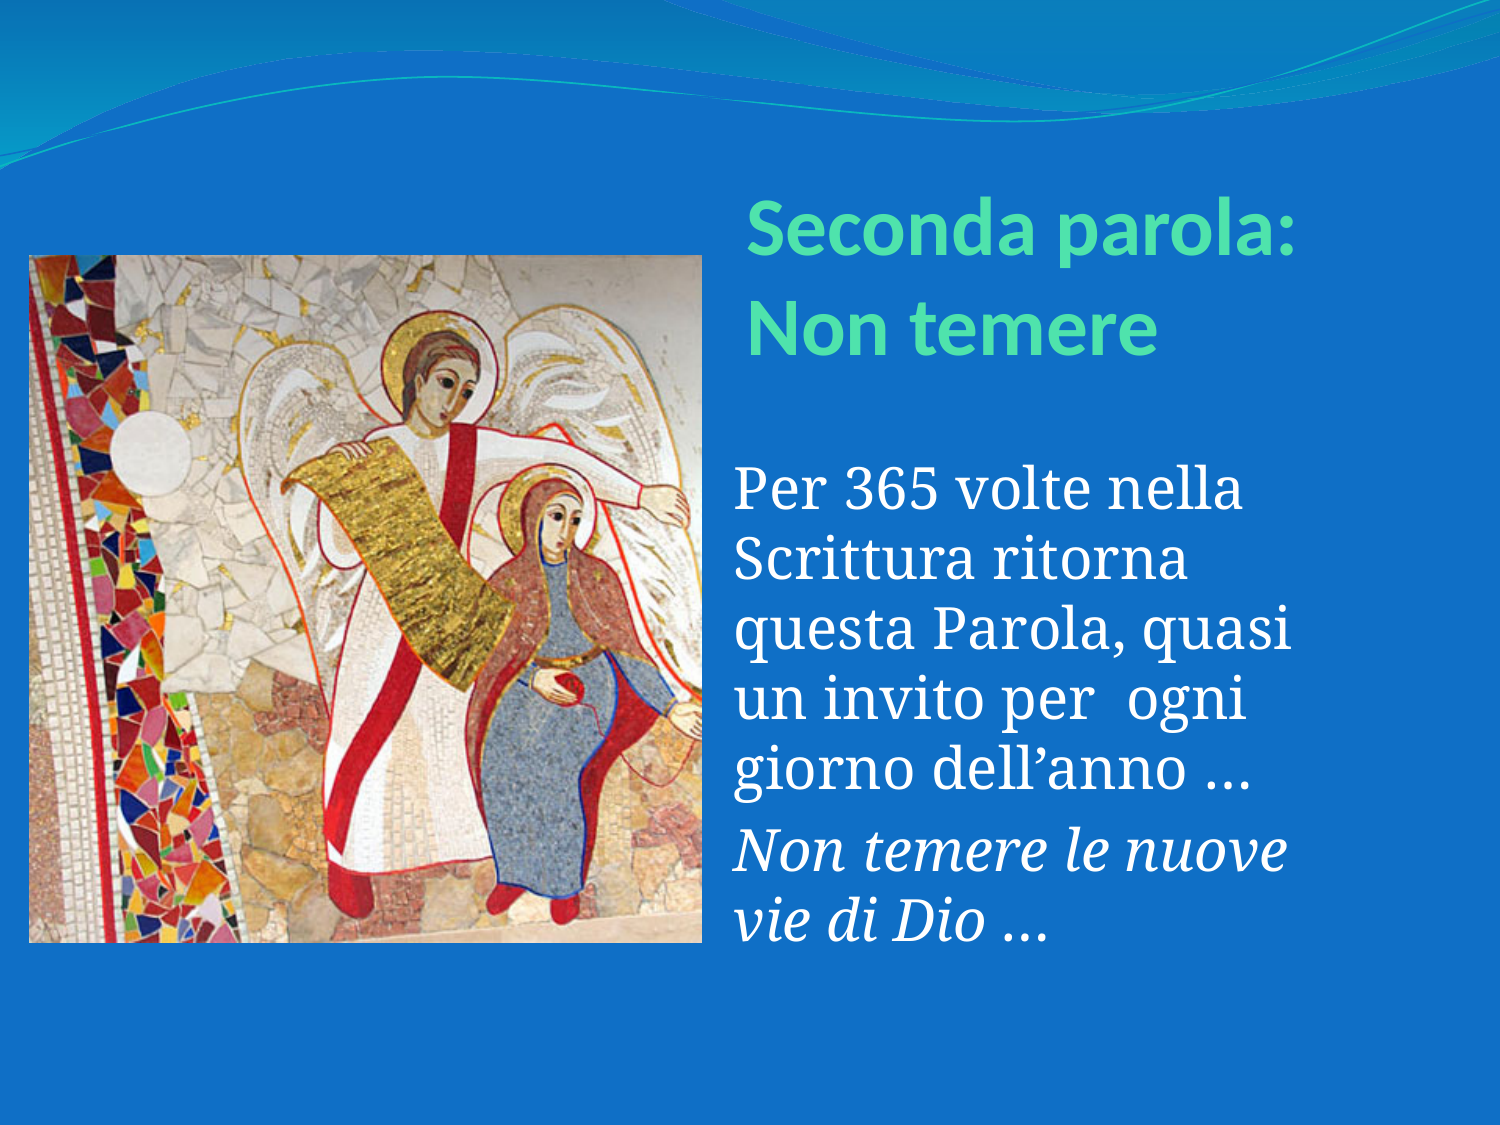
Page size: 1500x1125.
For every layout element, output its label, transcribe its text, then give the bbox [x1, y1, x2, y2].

list Per 365 volte nella Scrittura ritorna questa Parola, quasi un invito per ogni giorno dell’anno … Non temere le nuove vie di Dio … [726, 443, 1362, 692]
title Seconda parola: Non temere [746, 149, 1500, 373]
picture [29, 255, 702, 944]
